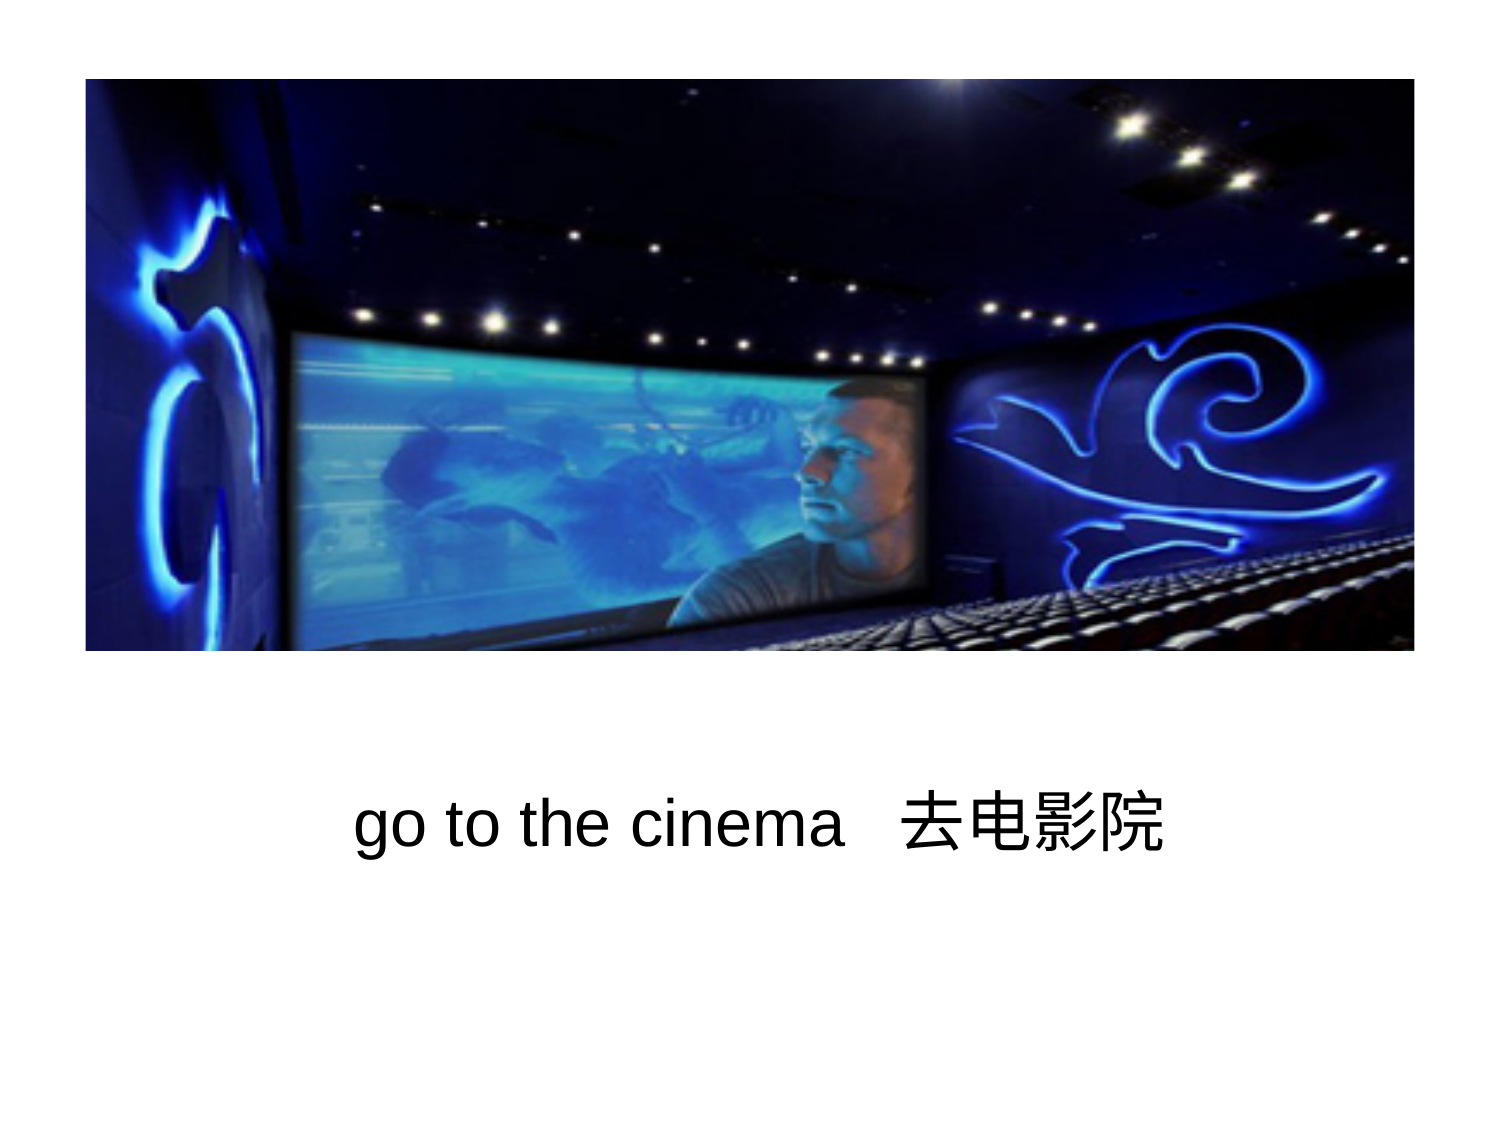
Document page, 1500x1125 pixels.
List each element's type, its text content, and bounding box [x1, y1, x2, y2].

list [85, 79, 1415, 651]
text_box go to the cinema 去电影院 [338, 772, 1235, 867]
